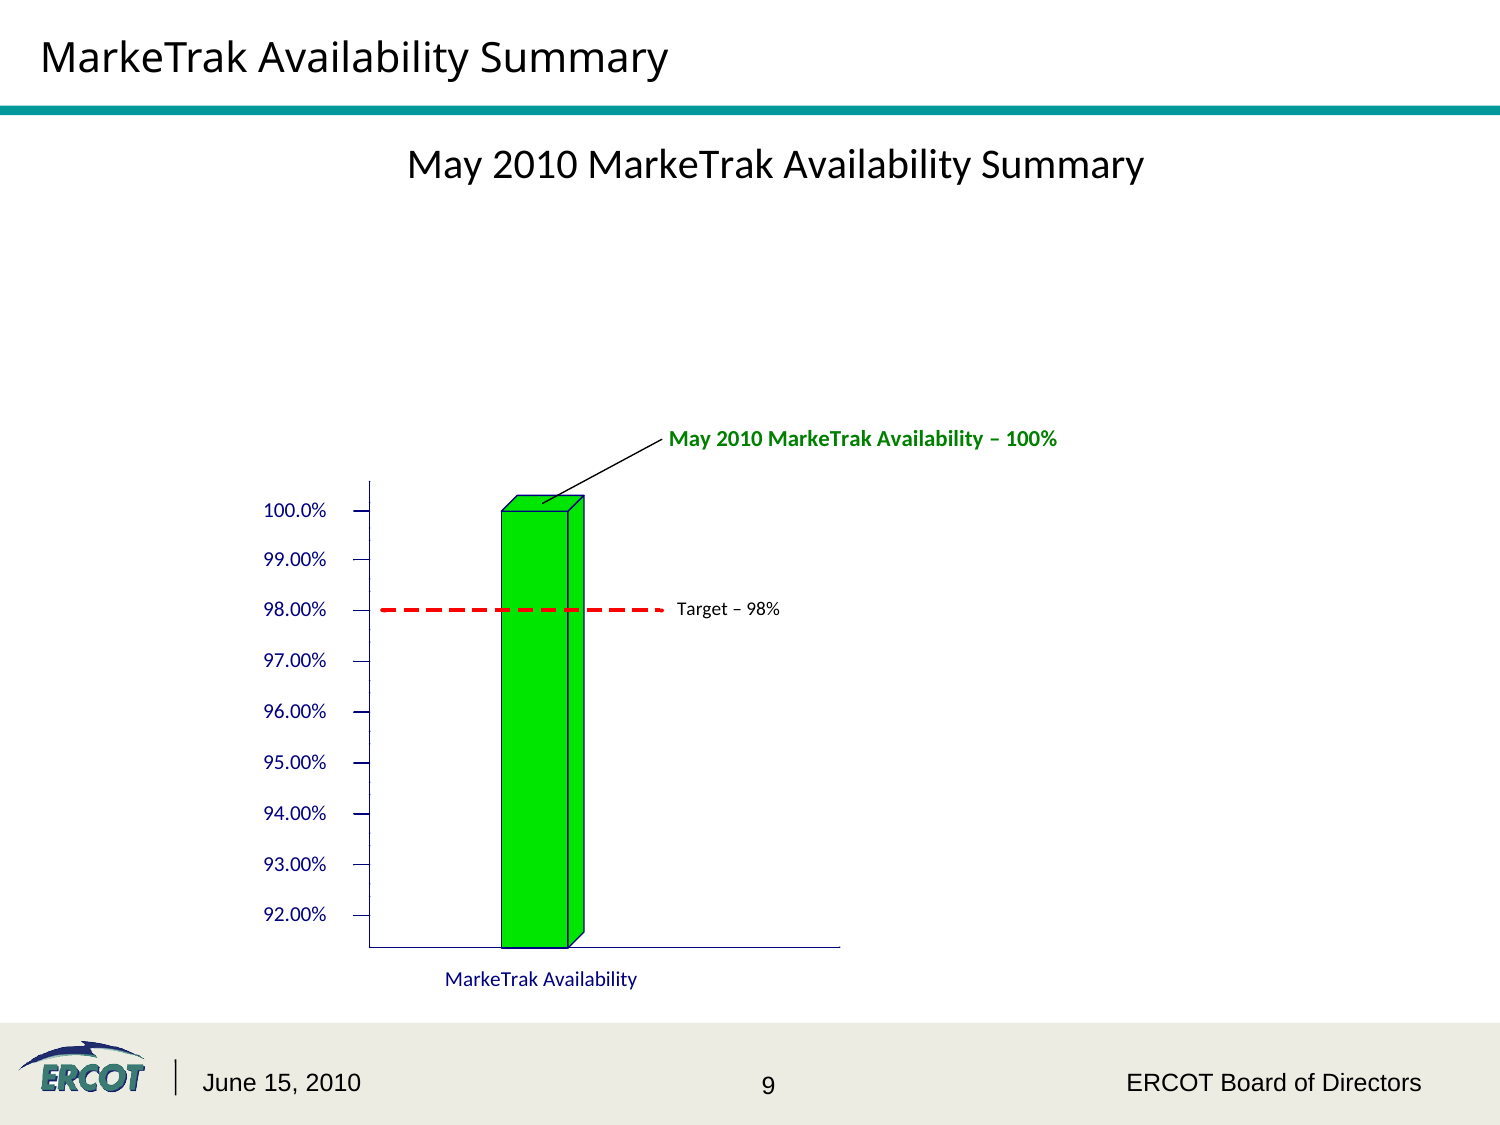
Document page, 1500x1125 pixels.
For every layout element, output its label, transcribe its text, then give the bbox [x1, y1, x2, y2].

footer ERCOT Board of Directors [1024, 1059, 1438, 1125]
picture [10, 1031, 151, 1111]
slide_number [187, 1059, 538, 1125]
picture [249, 136, 1263, 1000]
title MarkeTrak Availability Summary [24, 0, 1451, 113]
